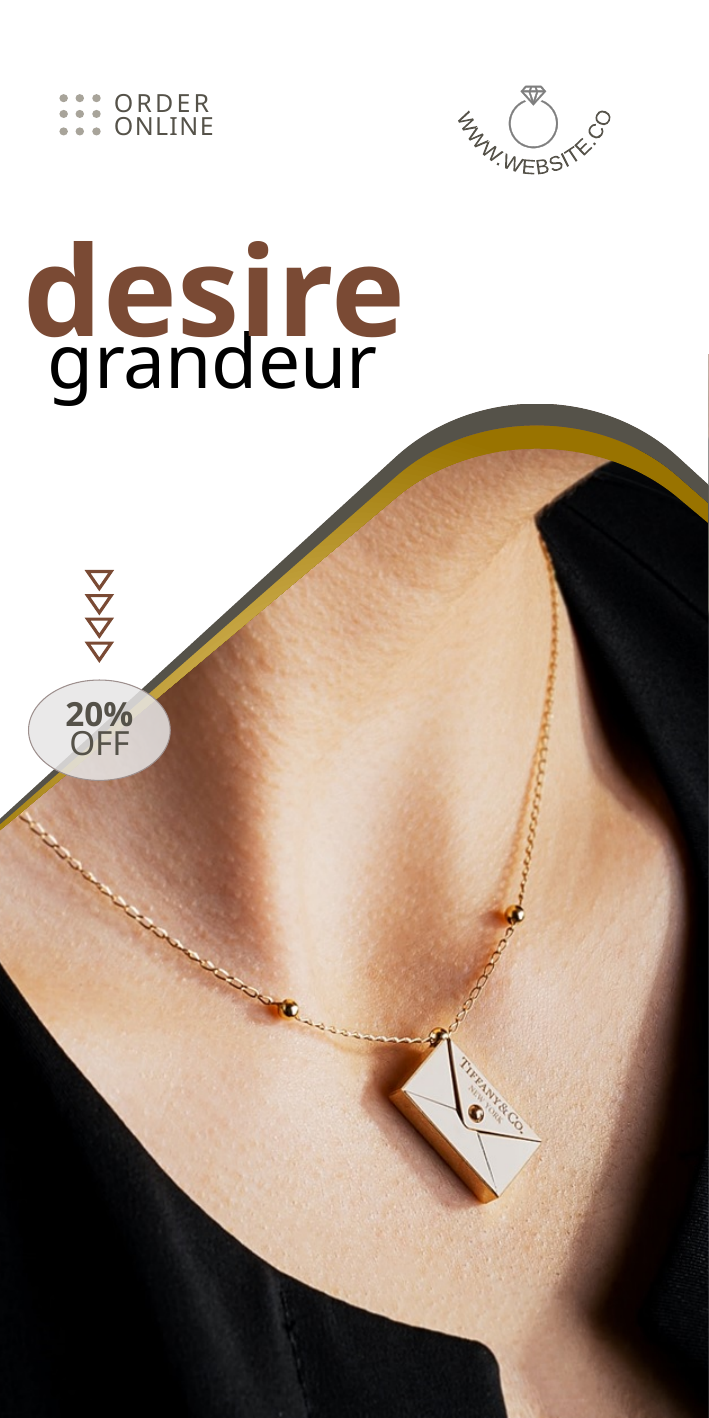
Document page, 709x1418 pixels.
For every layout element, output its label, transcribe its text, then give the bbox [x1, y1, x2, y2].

text_box [0, 0, 709, 354]
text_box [59, 94, 101, 136]
picture [489, 72, 578, 162]
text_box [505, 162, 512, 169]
text_box ORDER ONLINE [99, 87, 229, 148]
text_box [87, 571, 112, 661]
text_box desire [9, 204, 421, 354]
picture [0, 354, 709, 1418]
